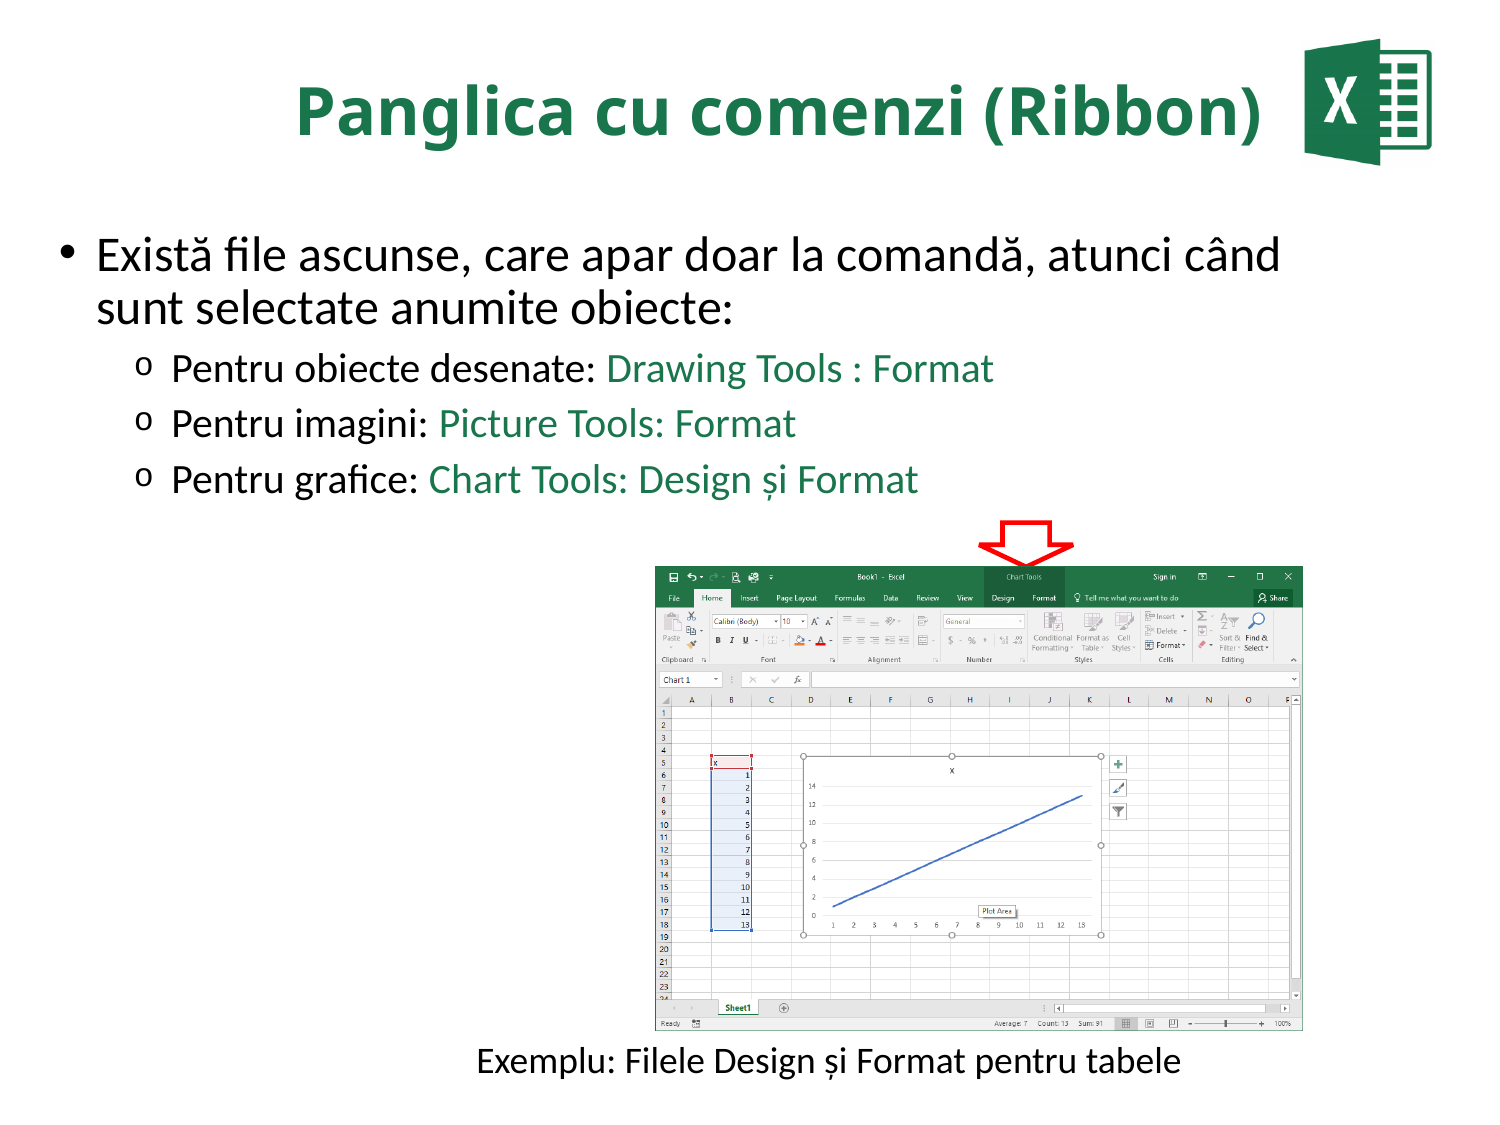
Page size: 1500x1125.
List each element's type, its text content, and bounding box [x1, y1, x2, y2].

title Panglica cu comenzi (Ribbon) [103, 59, 1279, 168]
picture [1300, 34, 1436, 170]
text_box Exemplu: Filele Design şi Format pentru tabele [461, 1028, 1360, 1089]
picture [655, 566, 1303, 1031]
list Există file ascunse, care apar doar la comandă, atunci când sunt selectate anumite obiecte: Pentru obiecte desenate: Drawing Tools : Format Pentru imagini: Picture Tools: Format Pentru grafice: Chart Tools: Design şi Format [43, 220, 1338, 828]
text_box [978, 521, 1074, 566]
